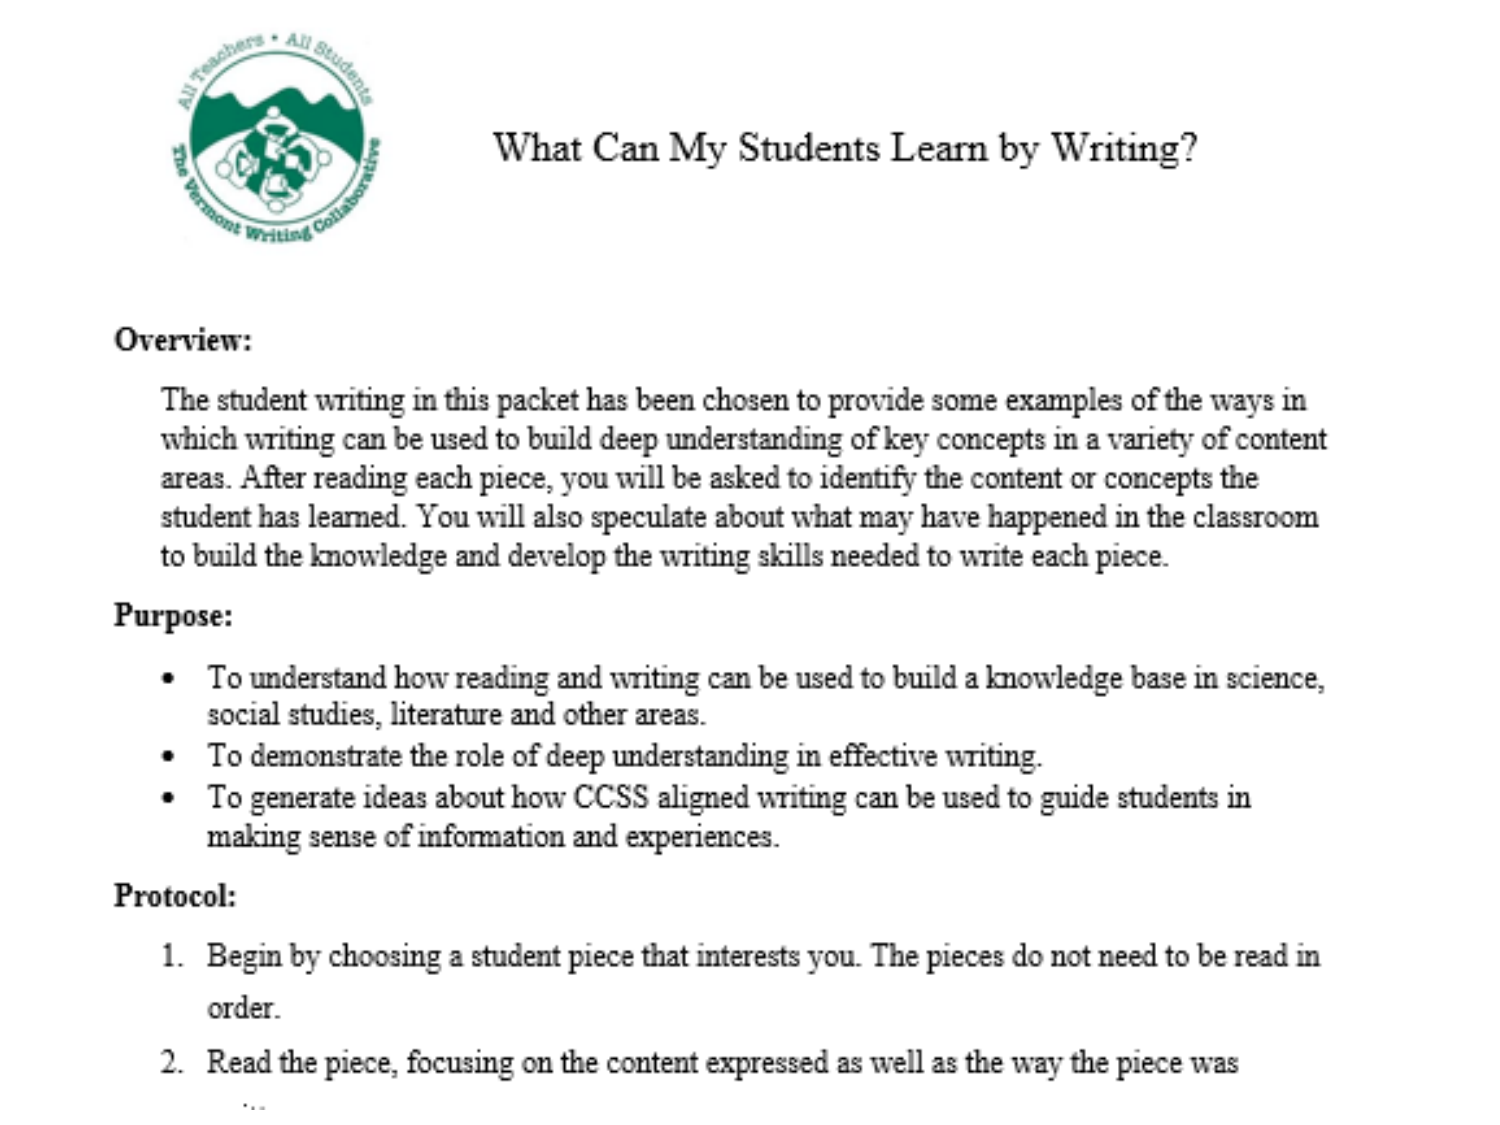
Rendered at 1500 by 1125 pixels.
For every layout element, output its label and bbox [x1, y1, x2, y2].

picture [49, 0, 1401, 1111]
